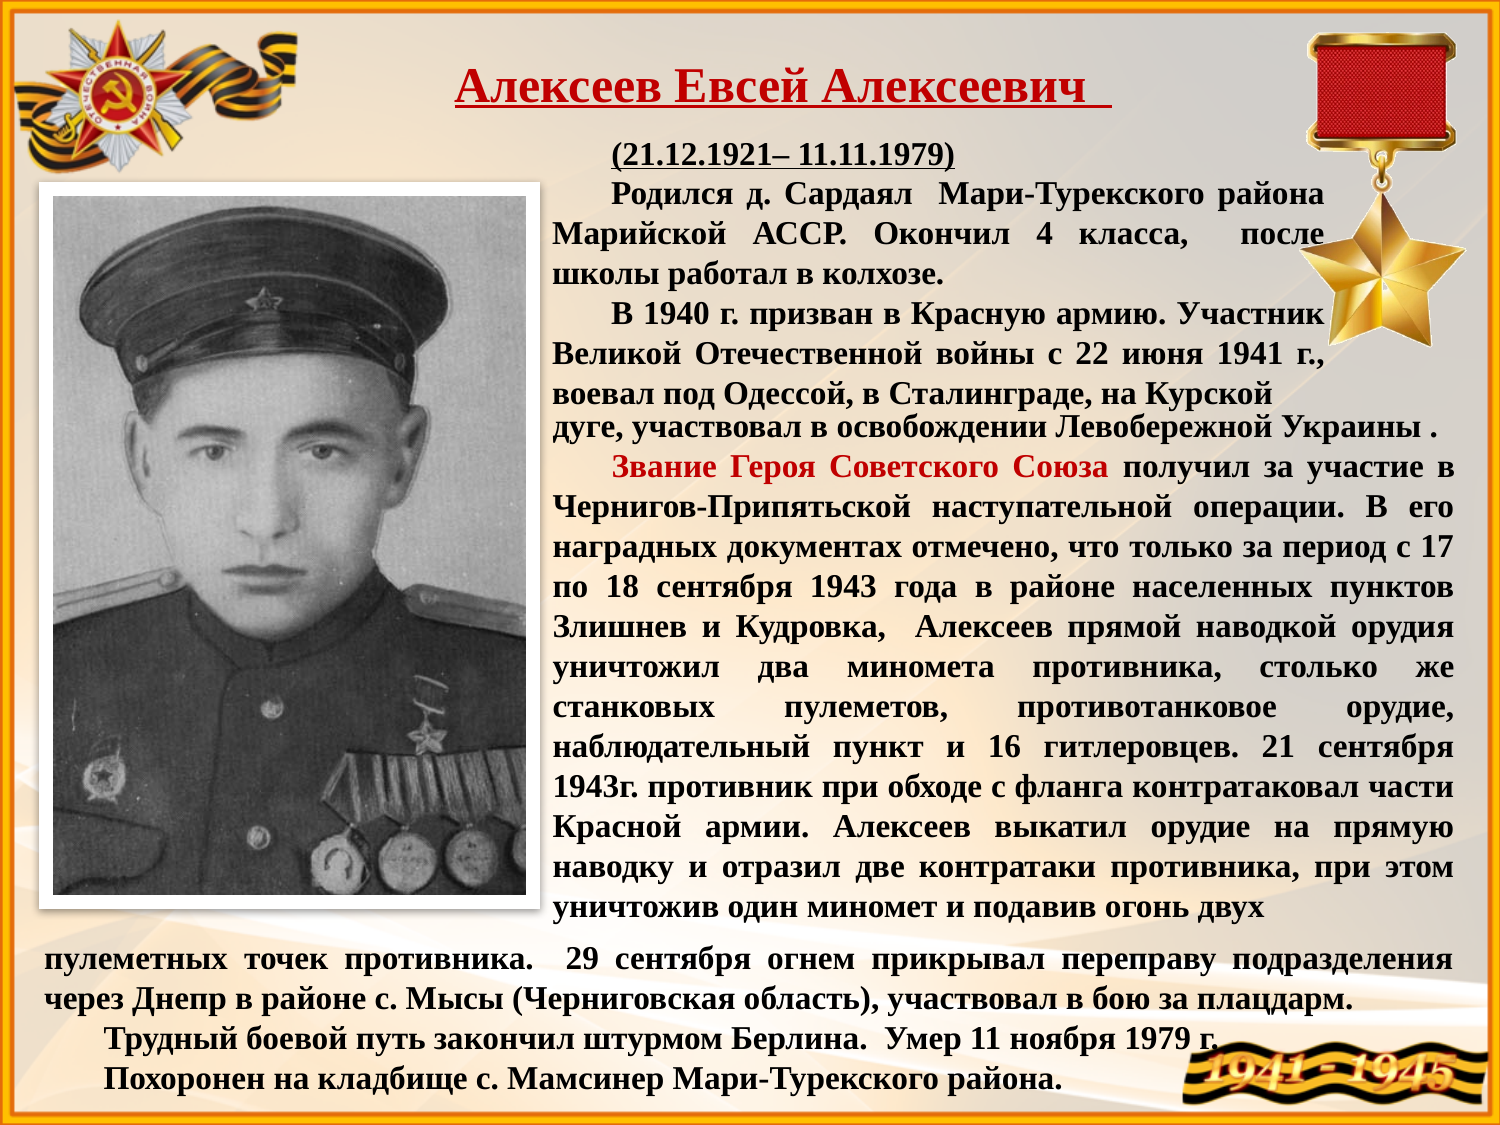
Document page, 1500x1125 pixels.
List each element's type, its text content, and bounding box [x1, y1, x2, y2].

text_box Родился д. Сардаял Мари-Турекского района Марийской АССР. Окончил 4 класса, после школы работал в колхозе. В 1940 г. призван в Красную армию. Участник Великой Отечественной войны с 22 июня 1941 г., воевал под Одессой, в Сталинграде, на Курской [537, 163, 1341, 454]
picture [0, 0, 1500, 1125]
text_box пулеметных точек противника. 29 сентября огнем прикрывал переправу подразделения через Днепр в районе с. Мысы (Черниговская область), участвовал в бою за плацдарм. Трудный боевой путь закончил штурмом Берлина. Умер 11 ноября 1979 г. Похоронен на кладбище с. Мамсинер Мари-Турекского района. [29, 928, 1471, 1104]
title Алексеев Евсей Алексеевич (21.12.1921– 11.11.1979) [312, 70, 1254, 165]
list дуге, участвовал в освобождении Левобережной Украины . Звание Героя Советского Союза получил за участие в Чернигов-Припятьской наступательной операции. В его наградных документах отмечено, что только за период с 17 по 18 сентября 1943 года в районе населенных пунктов Злишнев и Кудровка, Алексеев прямой наводкой орудия уничтожил два миномета противника, столько же станковых пулеметов, противотанковое орудие, наблюдательный пункт и 16 гитлеровцев. 21 сентября 1943г. противник при обходе с фланга контратаковал части Красной армии. Алексеев выкатил орудие на прямую наводку и отразил две контратаки противника, при этом уничтожив один миномет и подавив огонь двух [537, 397, 1471, 928]
